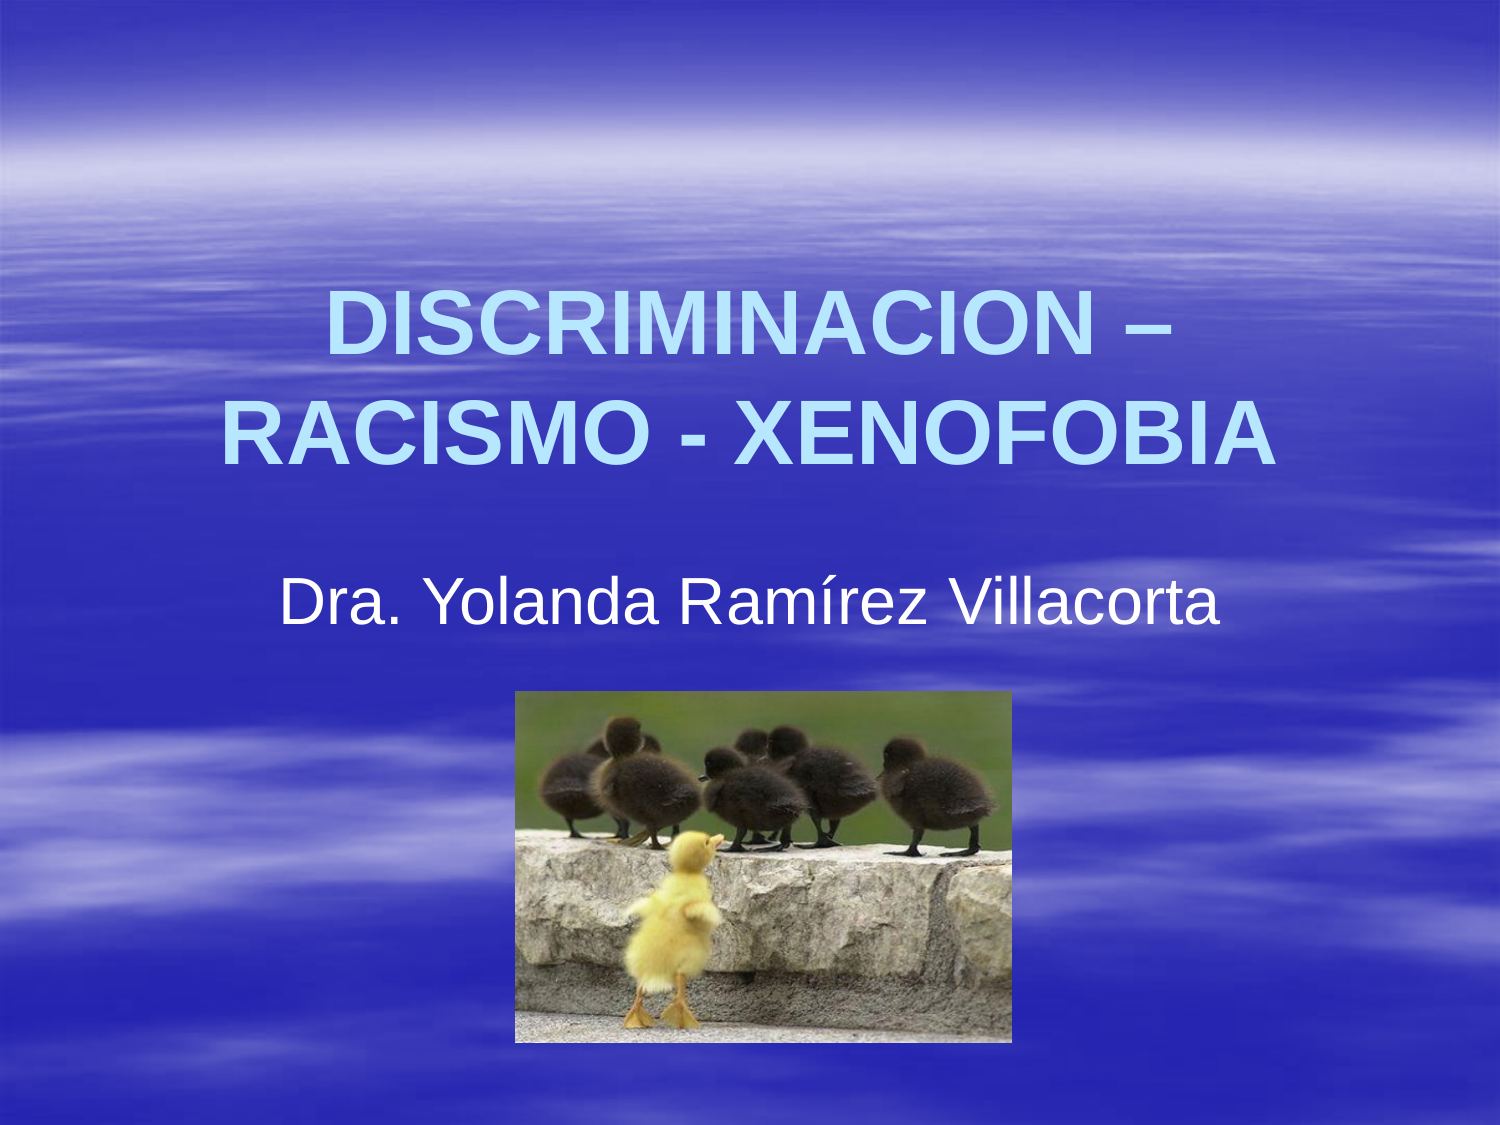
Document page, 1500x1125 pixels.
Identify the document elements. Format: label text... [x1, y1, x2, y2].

title DISCRIMINACION – RACISMO - XENOFOBIA [112, 241, 1388, 505]
subtitle Dra. Yolanda Ramírez Villacorta [224, 550, 1276, 839]
picture [515, 691, 1013, 1044]
